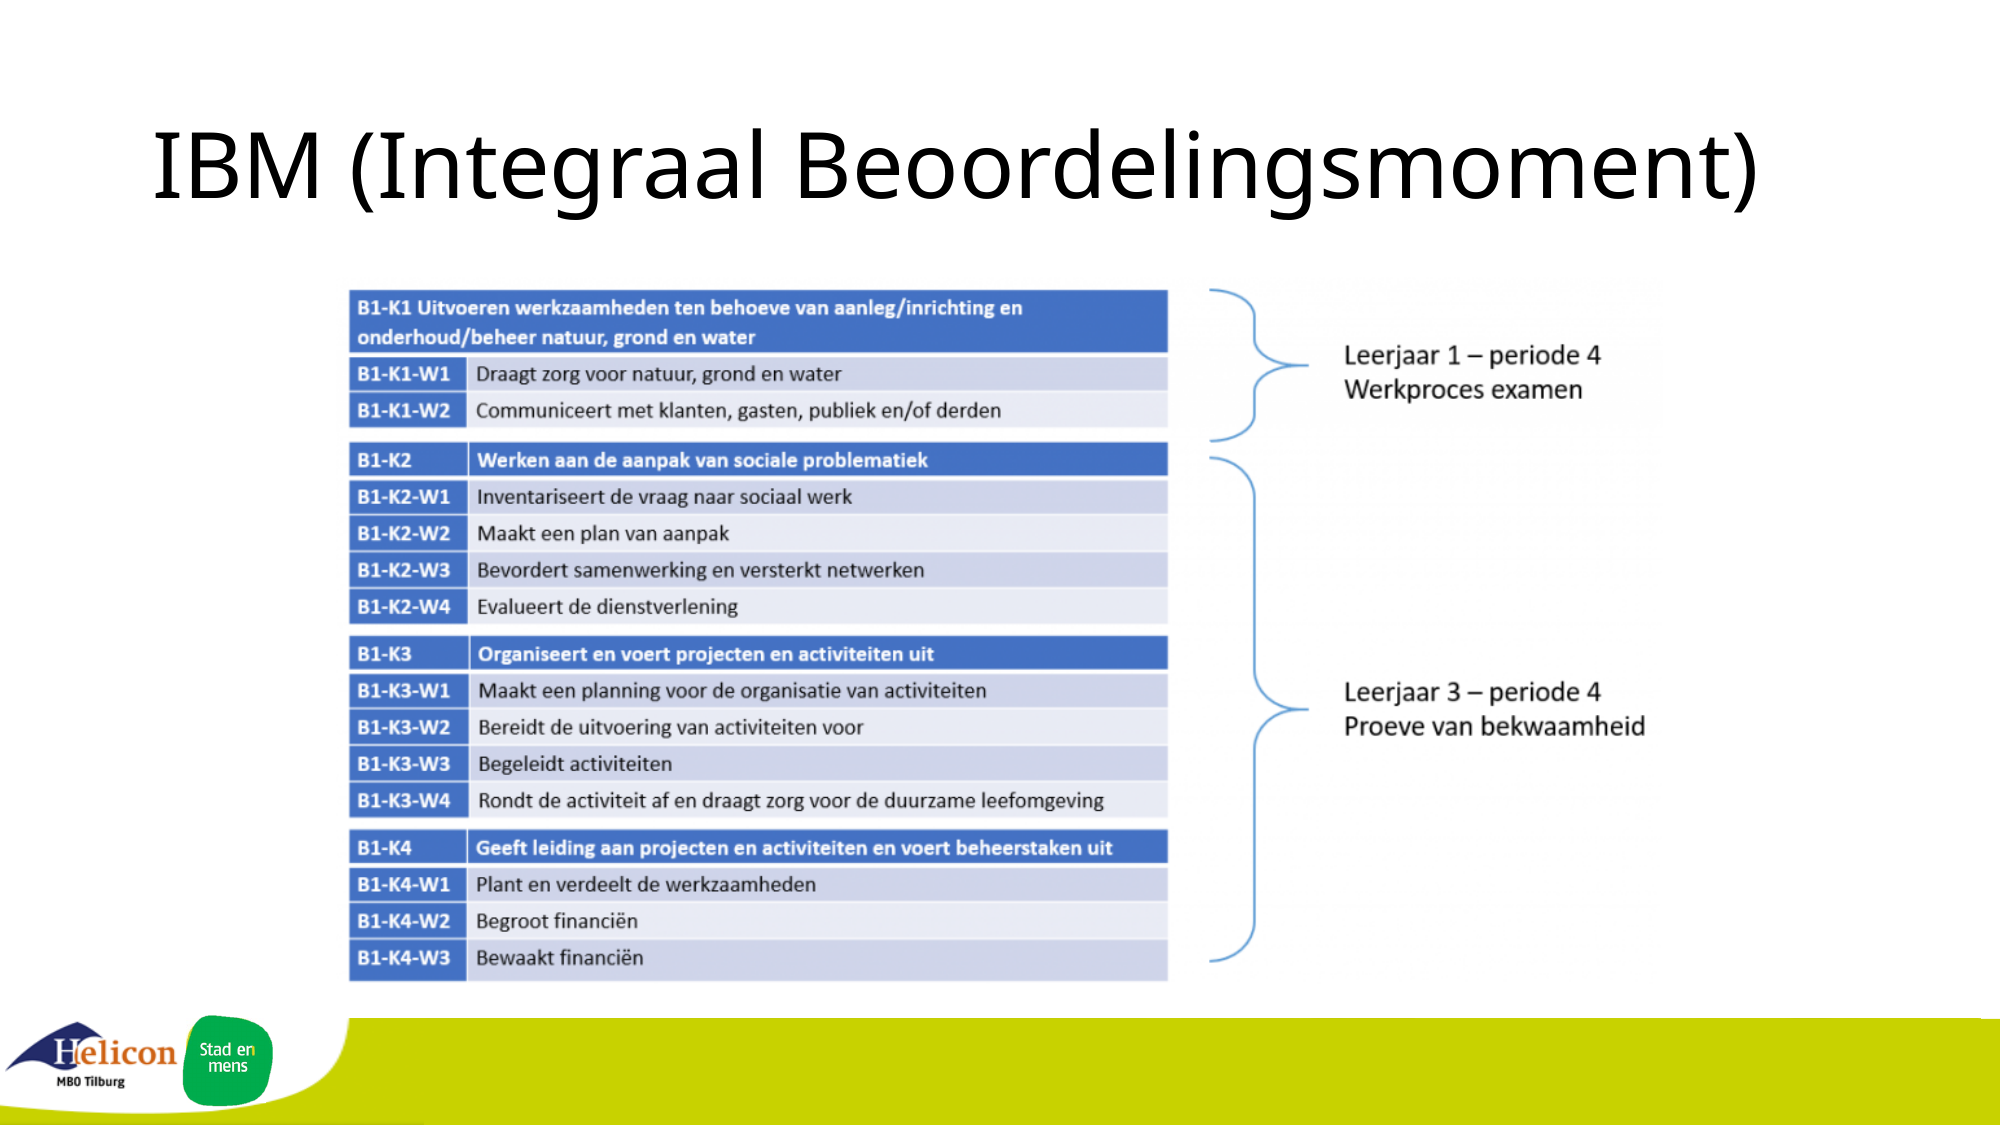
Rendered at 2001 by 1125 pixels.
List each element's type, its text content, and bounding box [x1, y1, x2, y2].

picture [336, 277, 1663, 985]
picture [0, 1013, 424, 1125]
title IBM (Integraal Beoordelingsmoment) [137, 59, 1863, 278]
